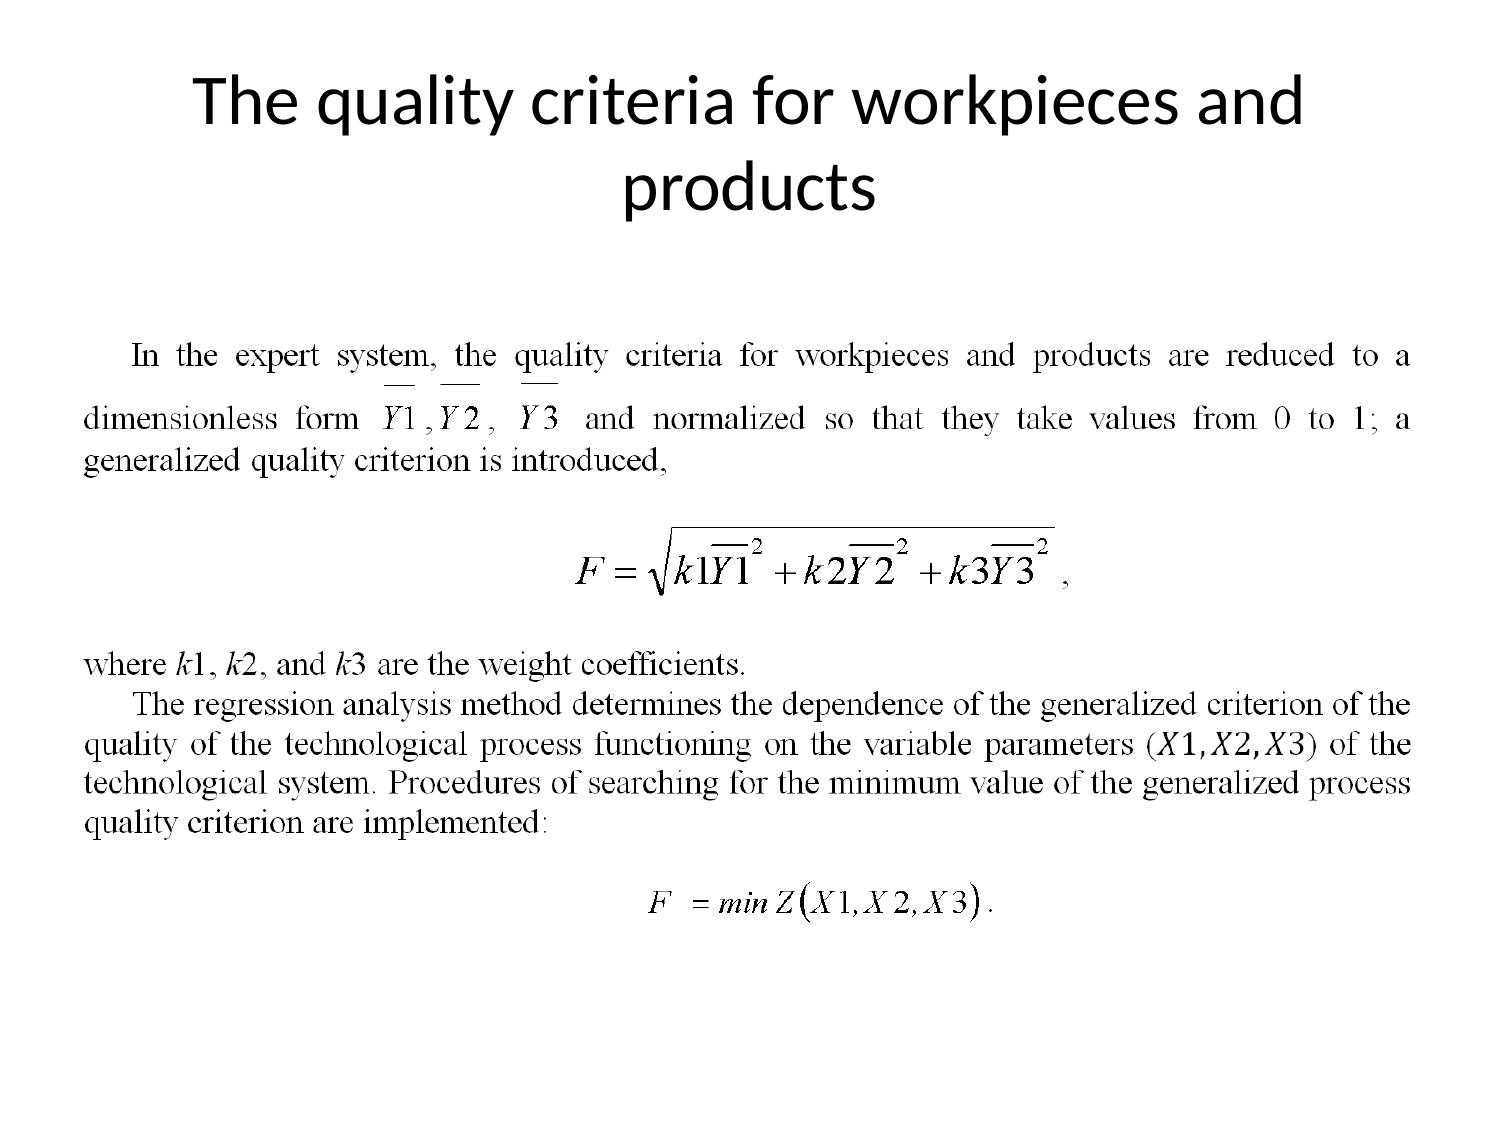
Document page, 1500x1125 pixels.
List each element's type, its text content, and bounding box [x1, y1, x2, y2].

title The quality criteria for workpieces and products [75, 45, 1425, 233]
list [74, 337, 1426, 930]
